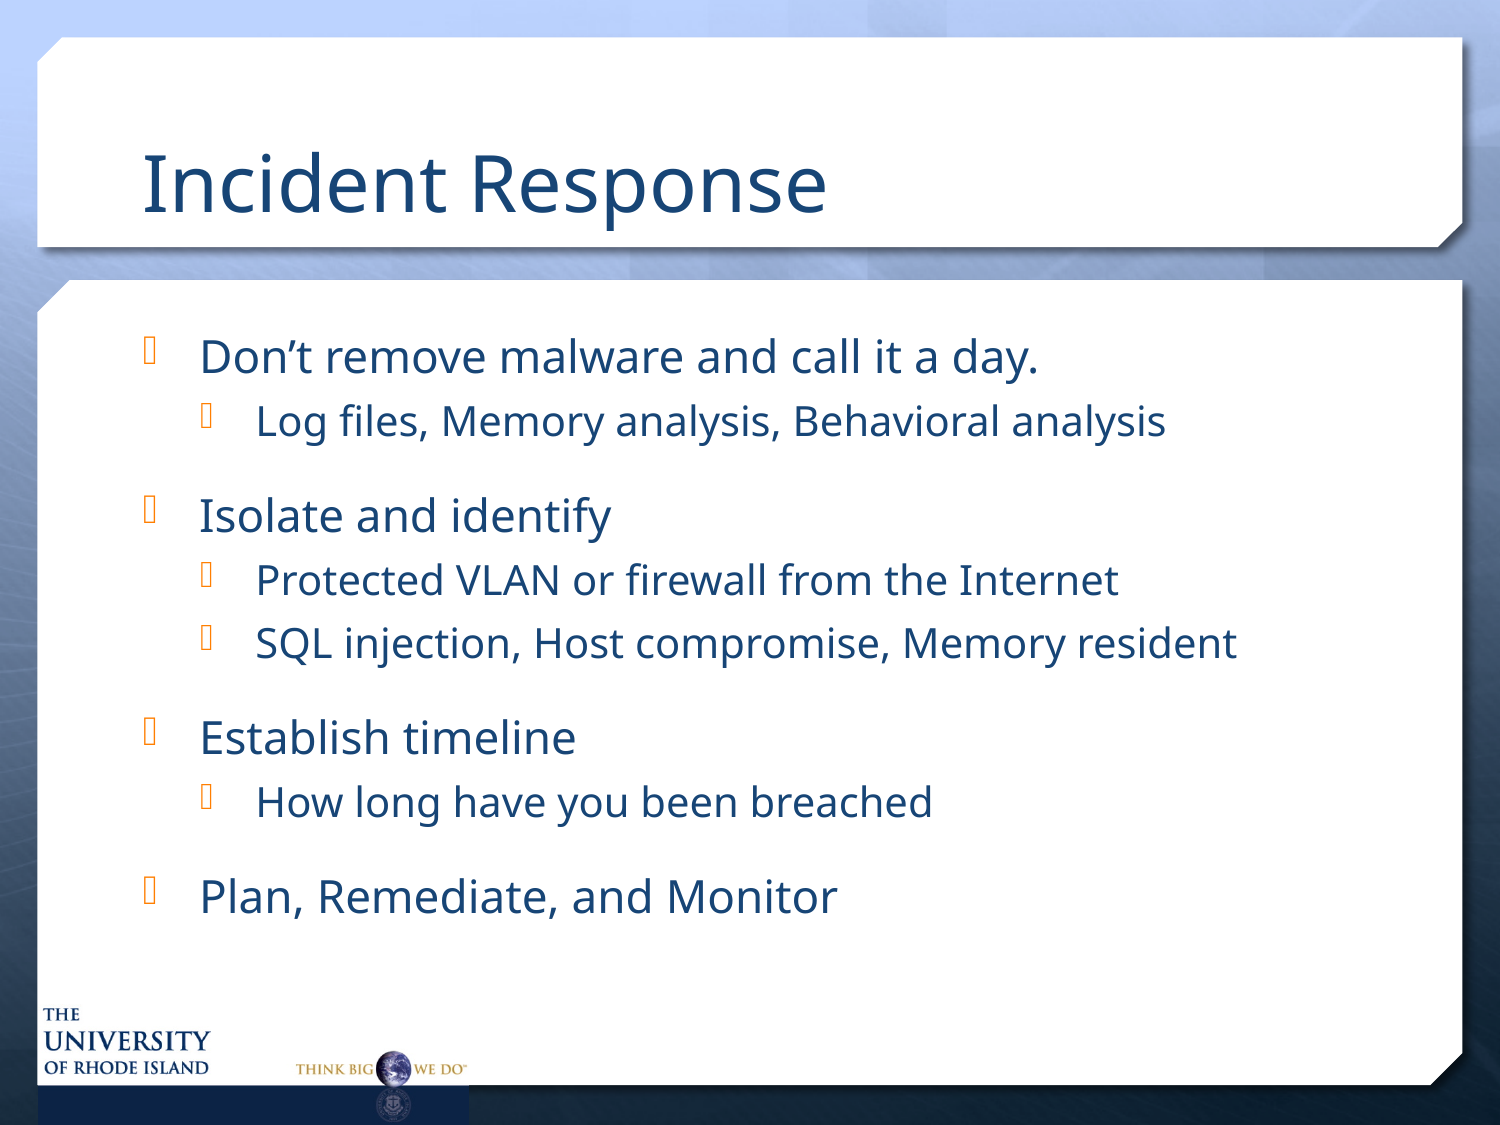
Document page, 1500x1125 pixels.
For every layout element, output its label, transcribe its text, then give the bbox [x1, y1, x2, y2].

title Incident Response [127, 48, 1372, 236]
list Don’t remove malware and call it a day. Log files, Memory analysis, Behavioral analysis Isolate and identify Protected VLAN or firewall from the Internet SQL injection, Host compromise, Memory resident Establish timeline How long have you been breached Plan, Remediate, and Monitor [127, 319, 1372, 978]
picture [38, 1004, 469, 1125]
